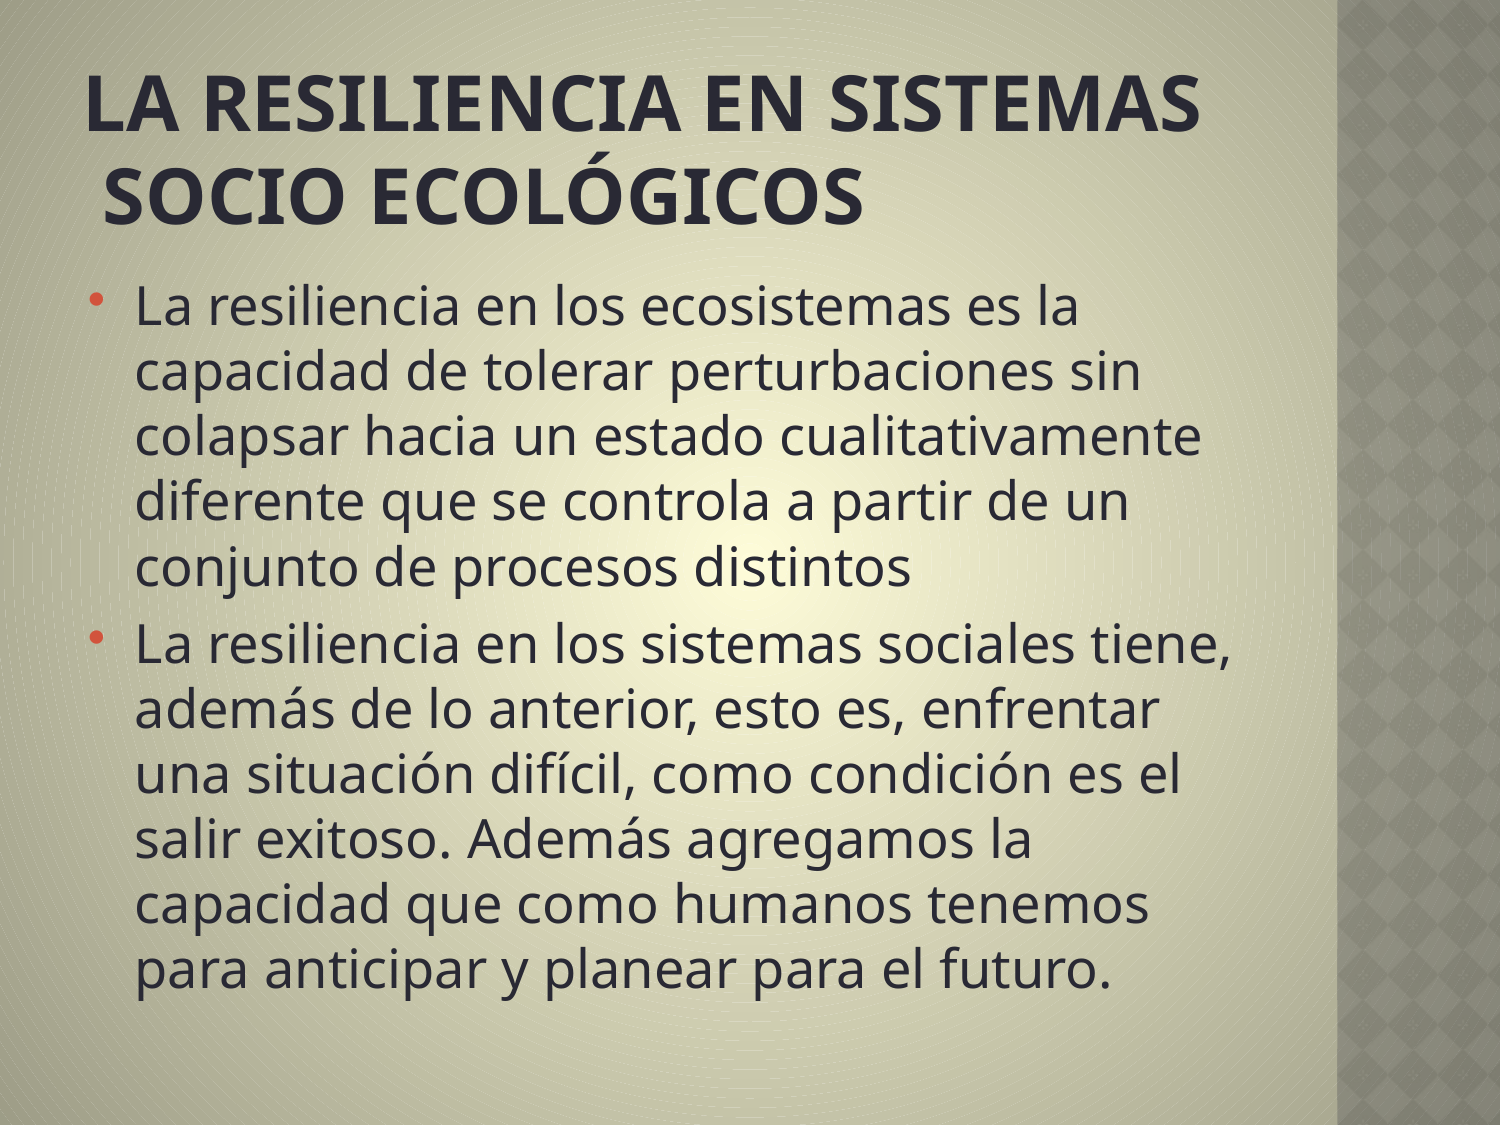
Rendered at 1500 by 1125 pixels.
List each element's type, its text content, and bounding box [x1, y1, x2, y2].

list La resiliencia en los ecosistemas es la capacidad de tolerar perturbaciones sin colapsar hacia un estado cualitativamente diferente que se controla a partir de un conjunto de procesos distintos La resiliencia en los sistemas sociales tiene, además de lo anterior, esto es, enfrentar una situación difícil, como condición es el salir exitoso. Además agregamos la capacidad que como humanos tenemos para anticipar y planear para el futuro. [75, 264, 1263, 1059]
title La resiliencia en sistemas socio ecológicos [75, 52, 1263, 240]
